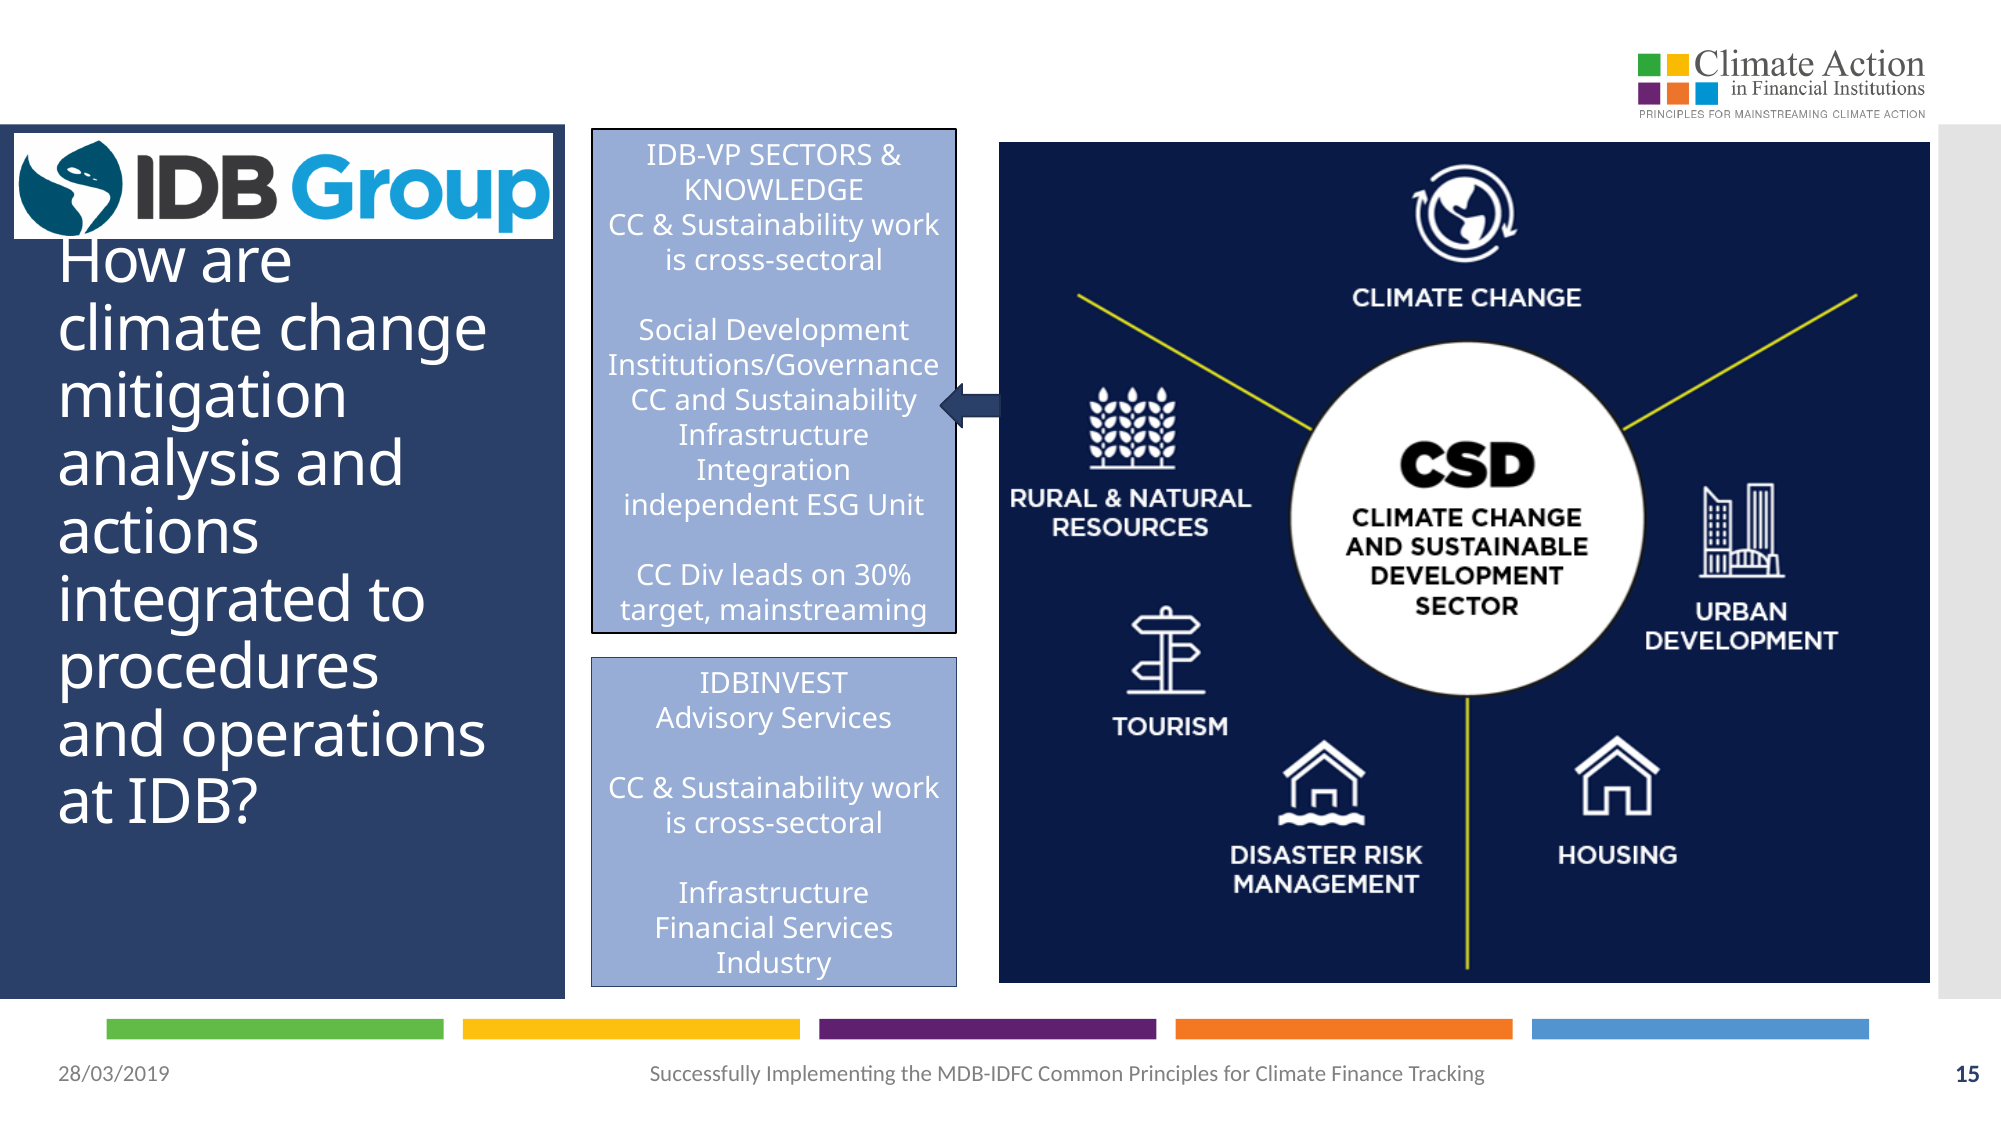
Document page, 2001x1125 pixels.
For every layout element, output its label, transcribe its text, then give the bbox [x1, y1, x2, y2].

text_box IDBINVEST Advisory Services CC & Sustainability work is cross-sectoral Infrastructure Financial Services Industry [591, 657, 957, 987]
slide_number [43, 1042, 493, 1103]
picture [1635, 46, 1937, 126]
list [999, 142, 1931, 983]
slide_number 15 [1744, 1042, 1996, 1103]
footer Successfully Implementing the MDB-IDFC Common Principles for Climate Finance Tracking [634, 1042, 1605, 1103]
text_box IDB-VP SECTORS & KNOWLEDGE CC & Sustainability work is cross-sectoral Social Development Institutions/Governance CC and Sustainability Infrastructure Integration independent ESG Unit CC Div leads on 30% target, mainstreaming [591, 128, 957, 634]
title How are climate change mitigation analysis and actions integrated to procedures and operations at IDB? [41, 239, 507, 846]
picture [14, 133, 553, 239]
text_box [939, 383, 999, 429]
